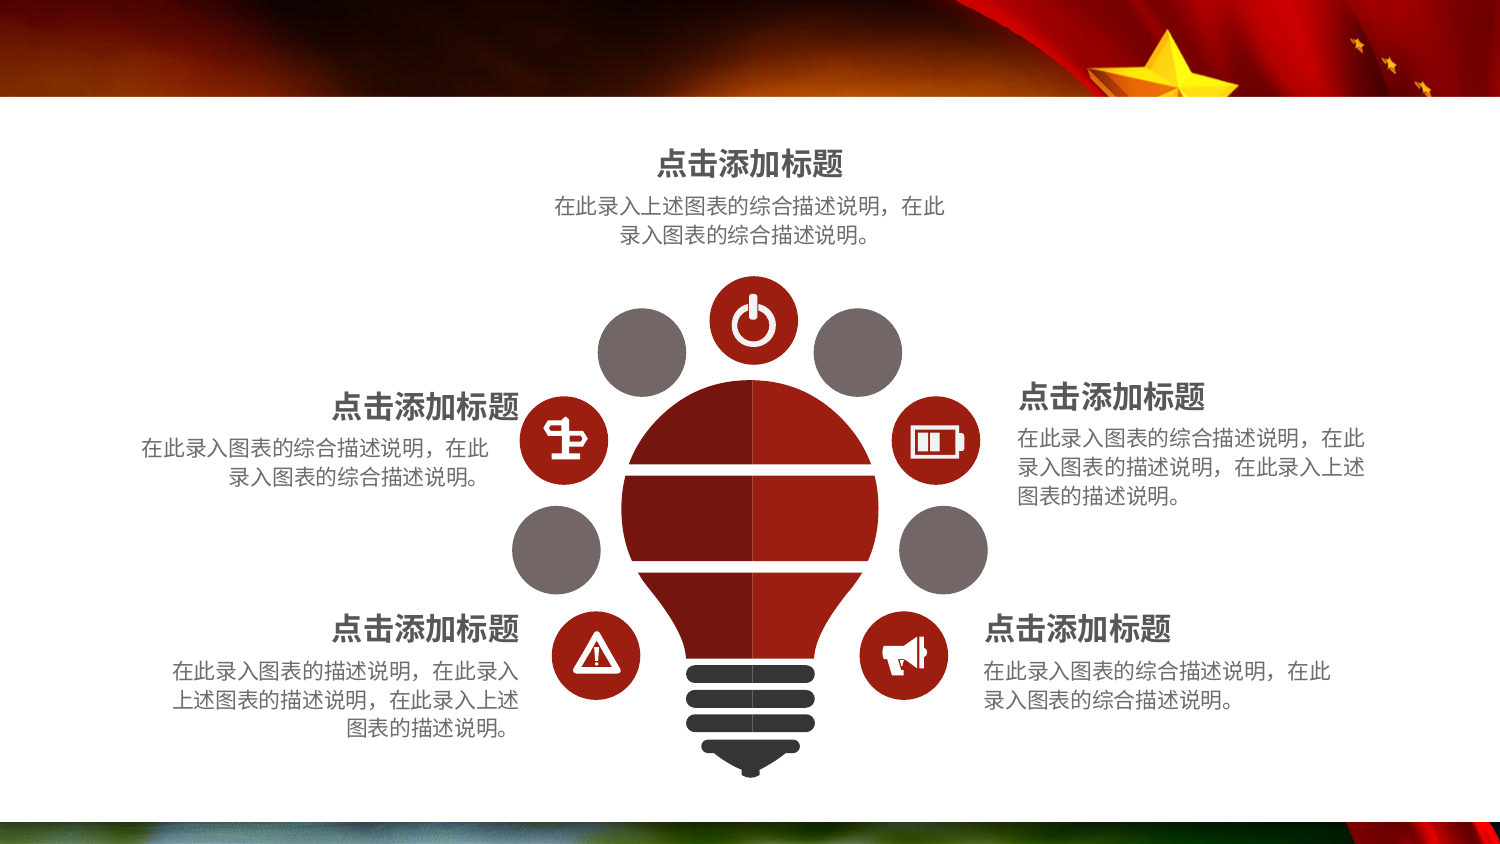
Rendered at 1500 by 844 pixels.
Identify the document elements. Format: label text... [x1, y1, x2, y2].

text_box 在此录入图表的综合描述说明，在此录入图表的综合描述说明。 [116, 426, 502, 496]
text_box 在此录入图表的综合描述说明，在此录入图表的综合描述说明。 [972, 649, 1350, 719]
text_box 在此录入图表的描述说明，在此录入上述图表的描述说明，在此录入上述图表的描述说明。 [156, 649, 532, 747]
text_box 在此录入图表的综合描述说明，在此录入图表的描述说明，在此录入上述图表的描述说明。 [1006, 416, 1381, 515]
text_box 点击添加标题 [644, 139, 856, 184]
text_box [596, 307, 688, 393]
text_box 点击添加标题 [320, 604, 531, 649]
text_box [519, 396, 609, 485]
picture [0, 822, 1500, 844]
text_box 点击添加标题 [972, 604, 1184, 649]
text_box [891, 396, 981, 485]
text_box [511, 504, 602, 596]
text_box 点击添加标题 [1007, 371, 1218, 416]
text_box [859, 611, 949, 700]
picture [0, 0, 1500, 96]
text_box 点击添加标题 [320, 381, 531, 431]
text_box [898, 504, 989, 596]
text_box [551, 611, 641, 700]
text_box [709, 276, 799, 365]
text_box 在此录入上述图表的综合描述说明，在此录入图表的综合描述说明。 [541, 184, 959, 254]
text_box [621, 380, 879, 778]
text_box [812, 307, 904, 393]
